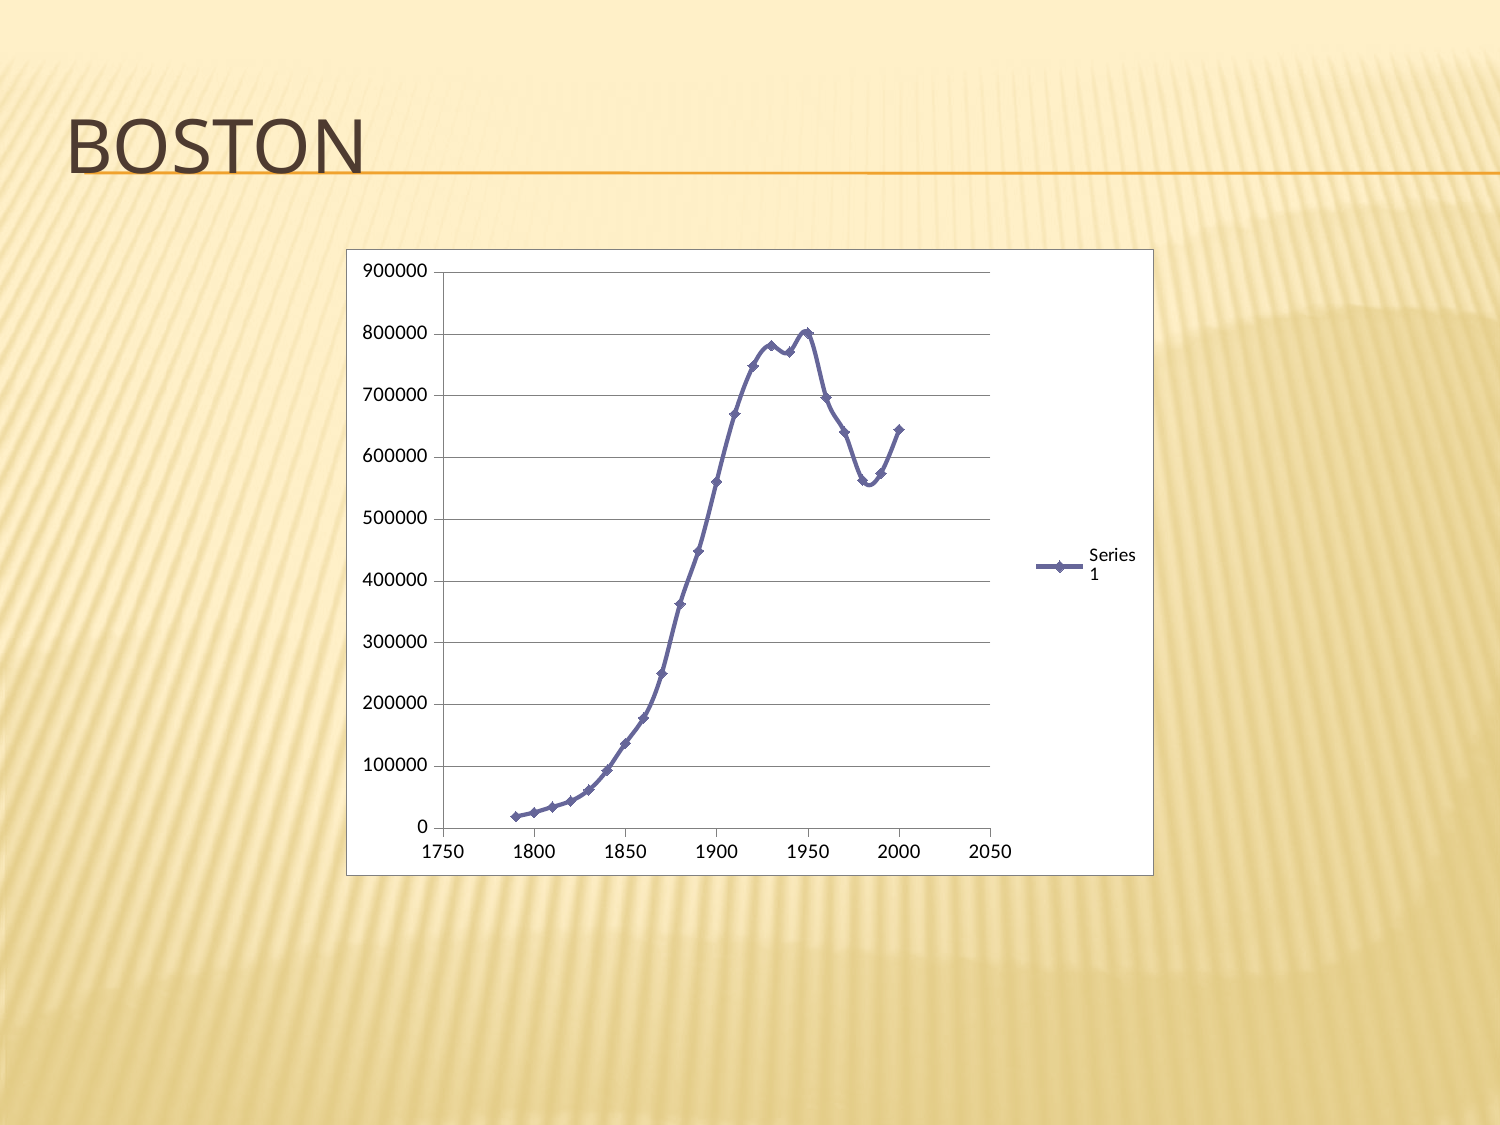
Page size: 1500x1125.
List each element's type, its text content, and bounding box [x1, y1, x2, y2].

title Boston [49, 75, 1475, 213]
chart [345, 248, 1155, 876]
